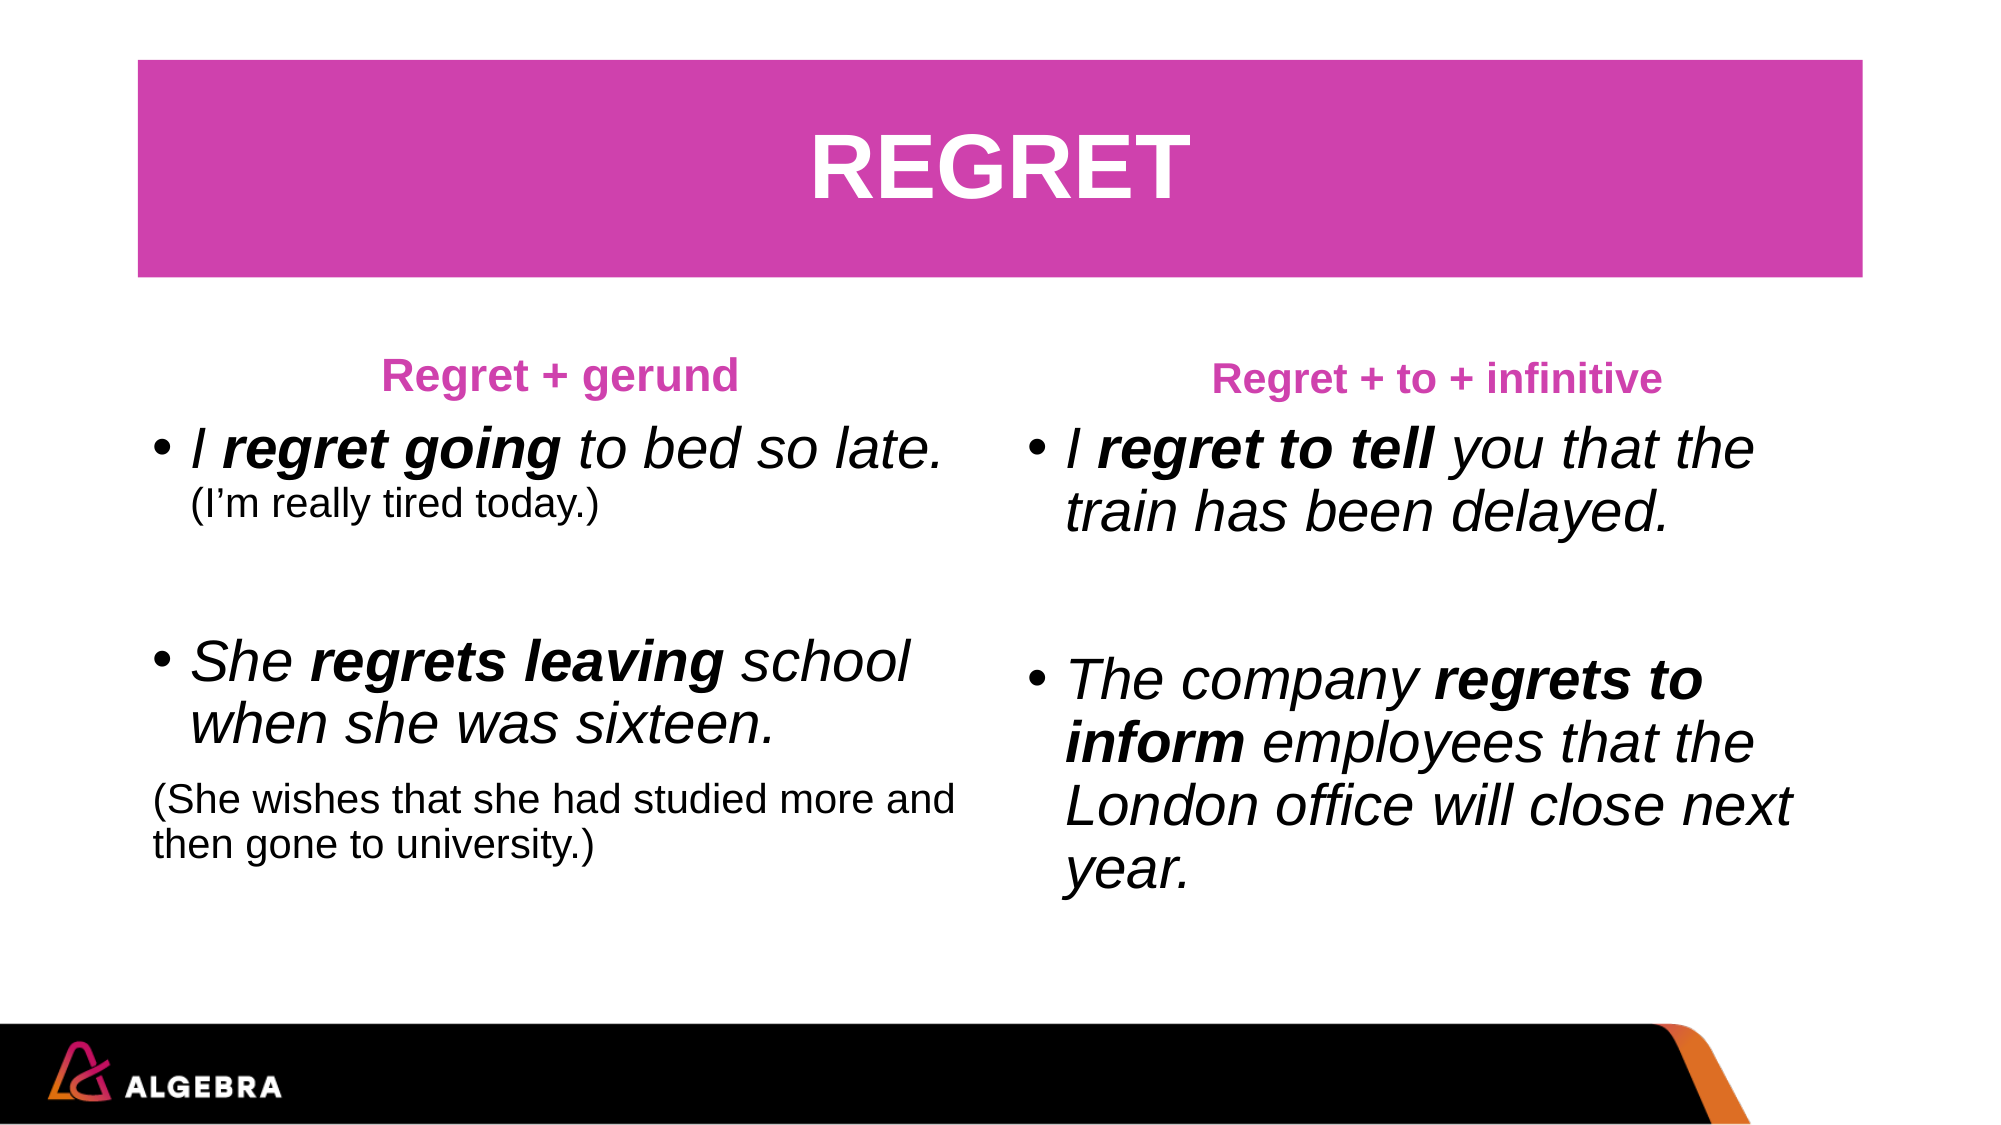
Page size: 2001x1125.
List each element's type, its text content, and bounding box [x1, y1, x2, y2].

list I regret to tell you that the train has been delayed. The company regrets to inform employees that the London office will close next year. [1012, 410, 1863, 1016]
list I regret going to bed so late. (I’m really tired today.) She regrets leaving school when she was sixteen. (She wishes that she had studied more and then gone to university.) [137, 410, 984, 1016]
picture [0, 1023, 1958, 1125]
title REGRET [137, 59, 1863, 278]
list Regret + to + infinitive [1012, 275, 1863, 410]
list Regret + gerund [137, 275, 984, 410]
